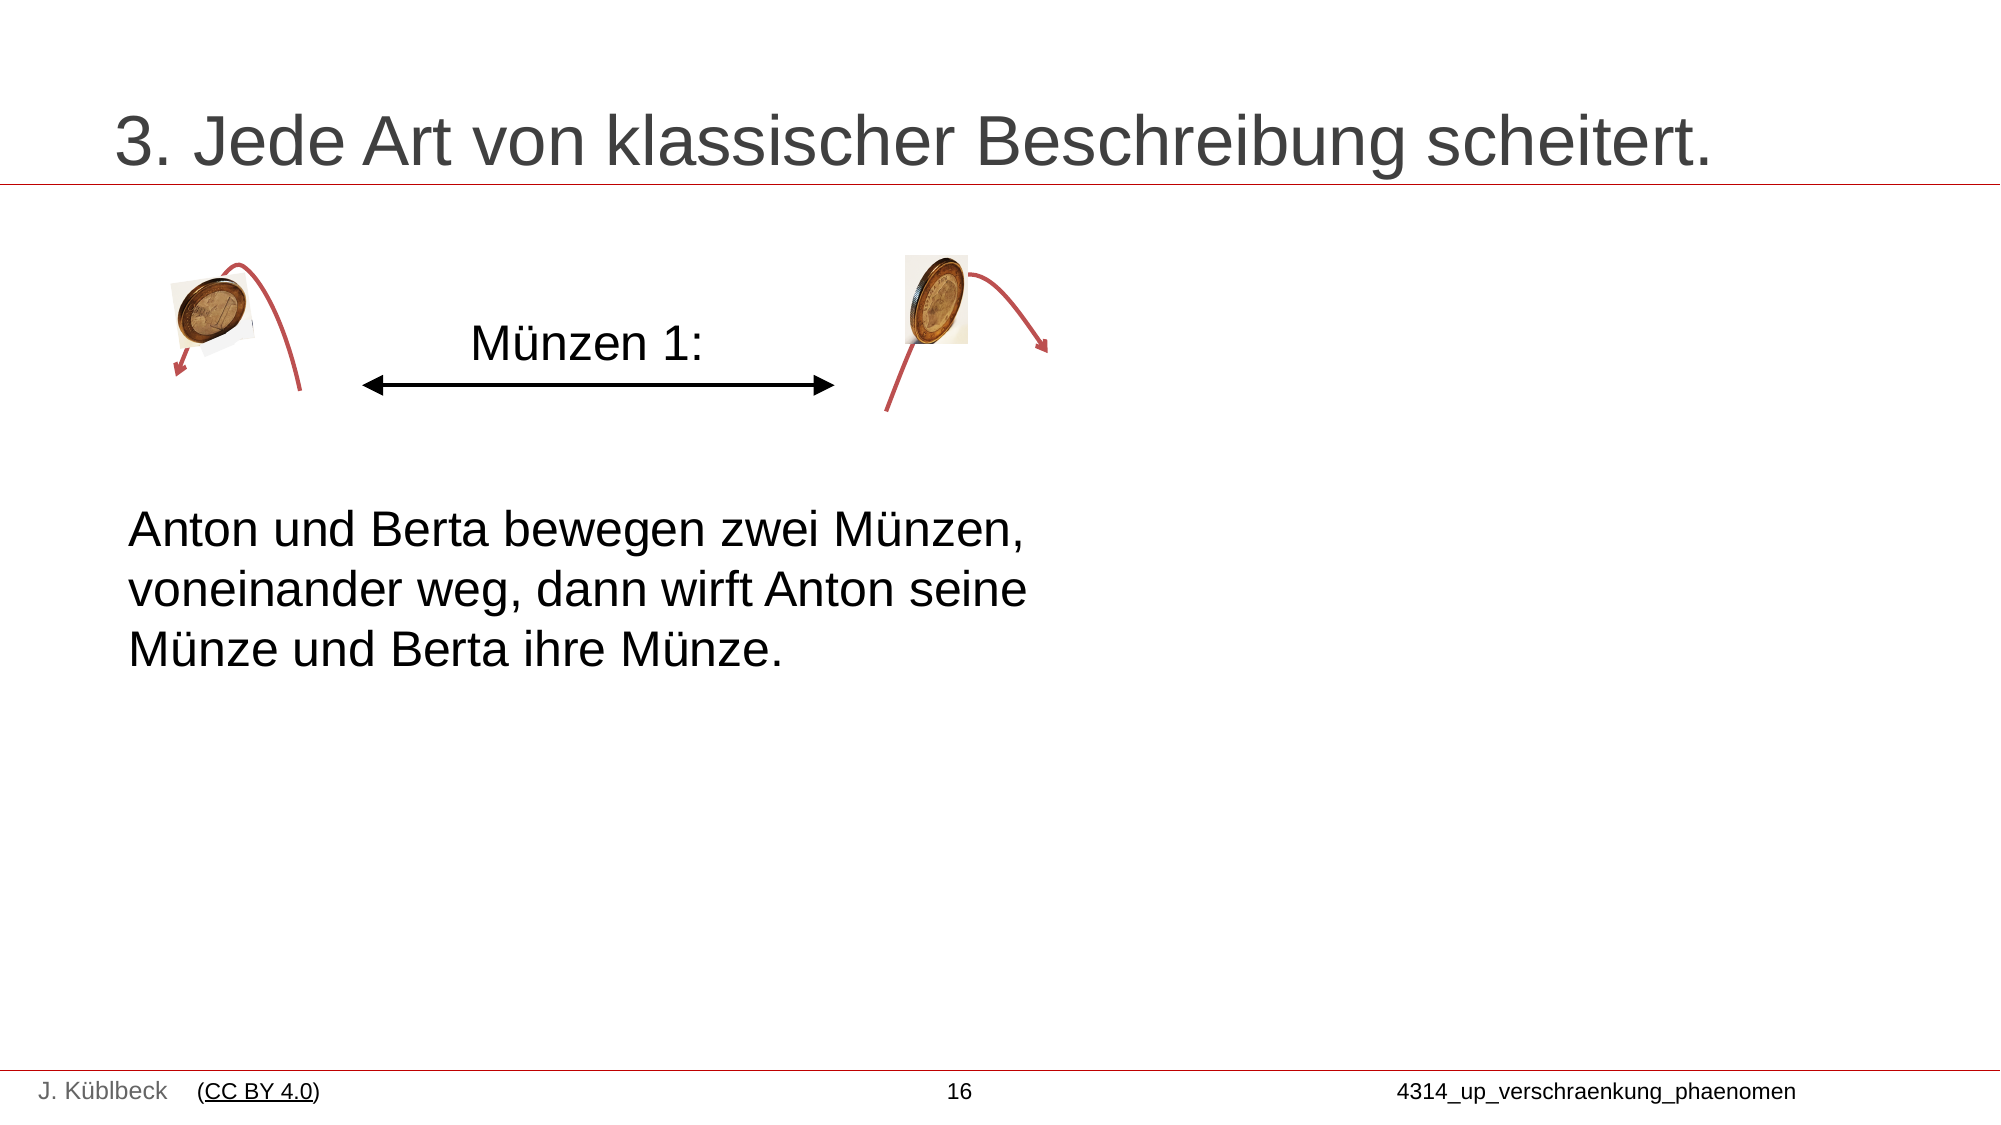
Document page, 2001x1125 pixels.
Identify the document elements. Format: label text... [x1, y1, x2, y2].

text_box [175, 277, 251, 352]
title 3. Jede Art von klassischer Beschreibung scheitert. [99, 90, 1900, 185]
picture [905, 255, 968, 344]
text_box Münzen 1: Anton und Berta bewegen zwei Münzen, voneinander weg, dann wirft Anton seine Münze und Berta ihre Münze. [114, 302, 1957, 953]
text_box [884, 273, 1048, 412]
picture [171, 283, 175, 308]
picture [220, 273, 245, 277]
text_box [173, 263, 302, 392]
